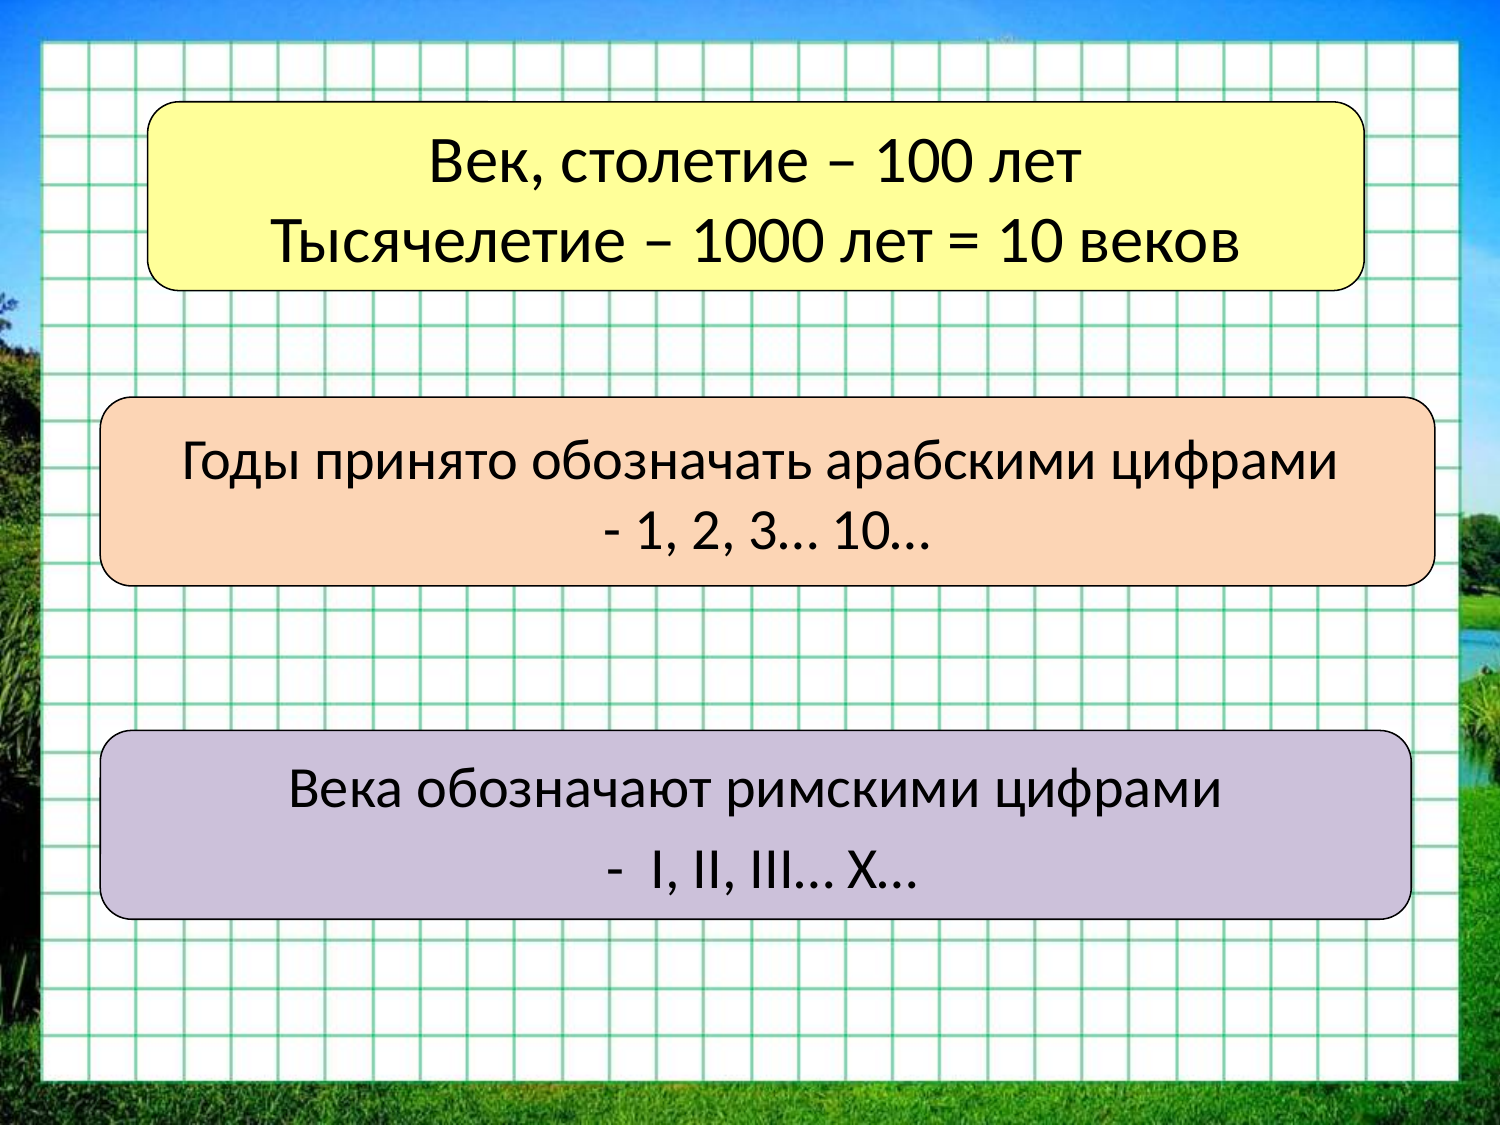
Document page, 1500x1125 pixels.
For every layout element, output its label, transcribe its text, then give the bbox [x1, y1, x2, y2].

text_box Век, столетие – 100 лет Тысячелетие – 1000 лет = 10 веков [147, 101, 1365, 291]
picture [0, 0, 1500, 1125]
text_box Годы принято обозначать арабскими цифрами - 1, 2, 3… 10… [100, 397, 1435, 586]
text_box Века обозначают римскими цифрами - I, II, III… X… [100, 730, 1412, 920]
